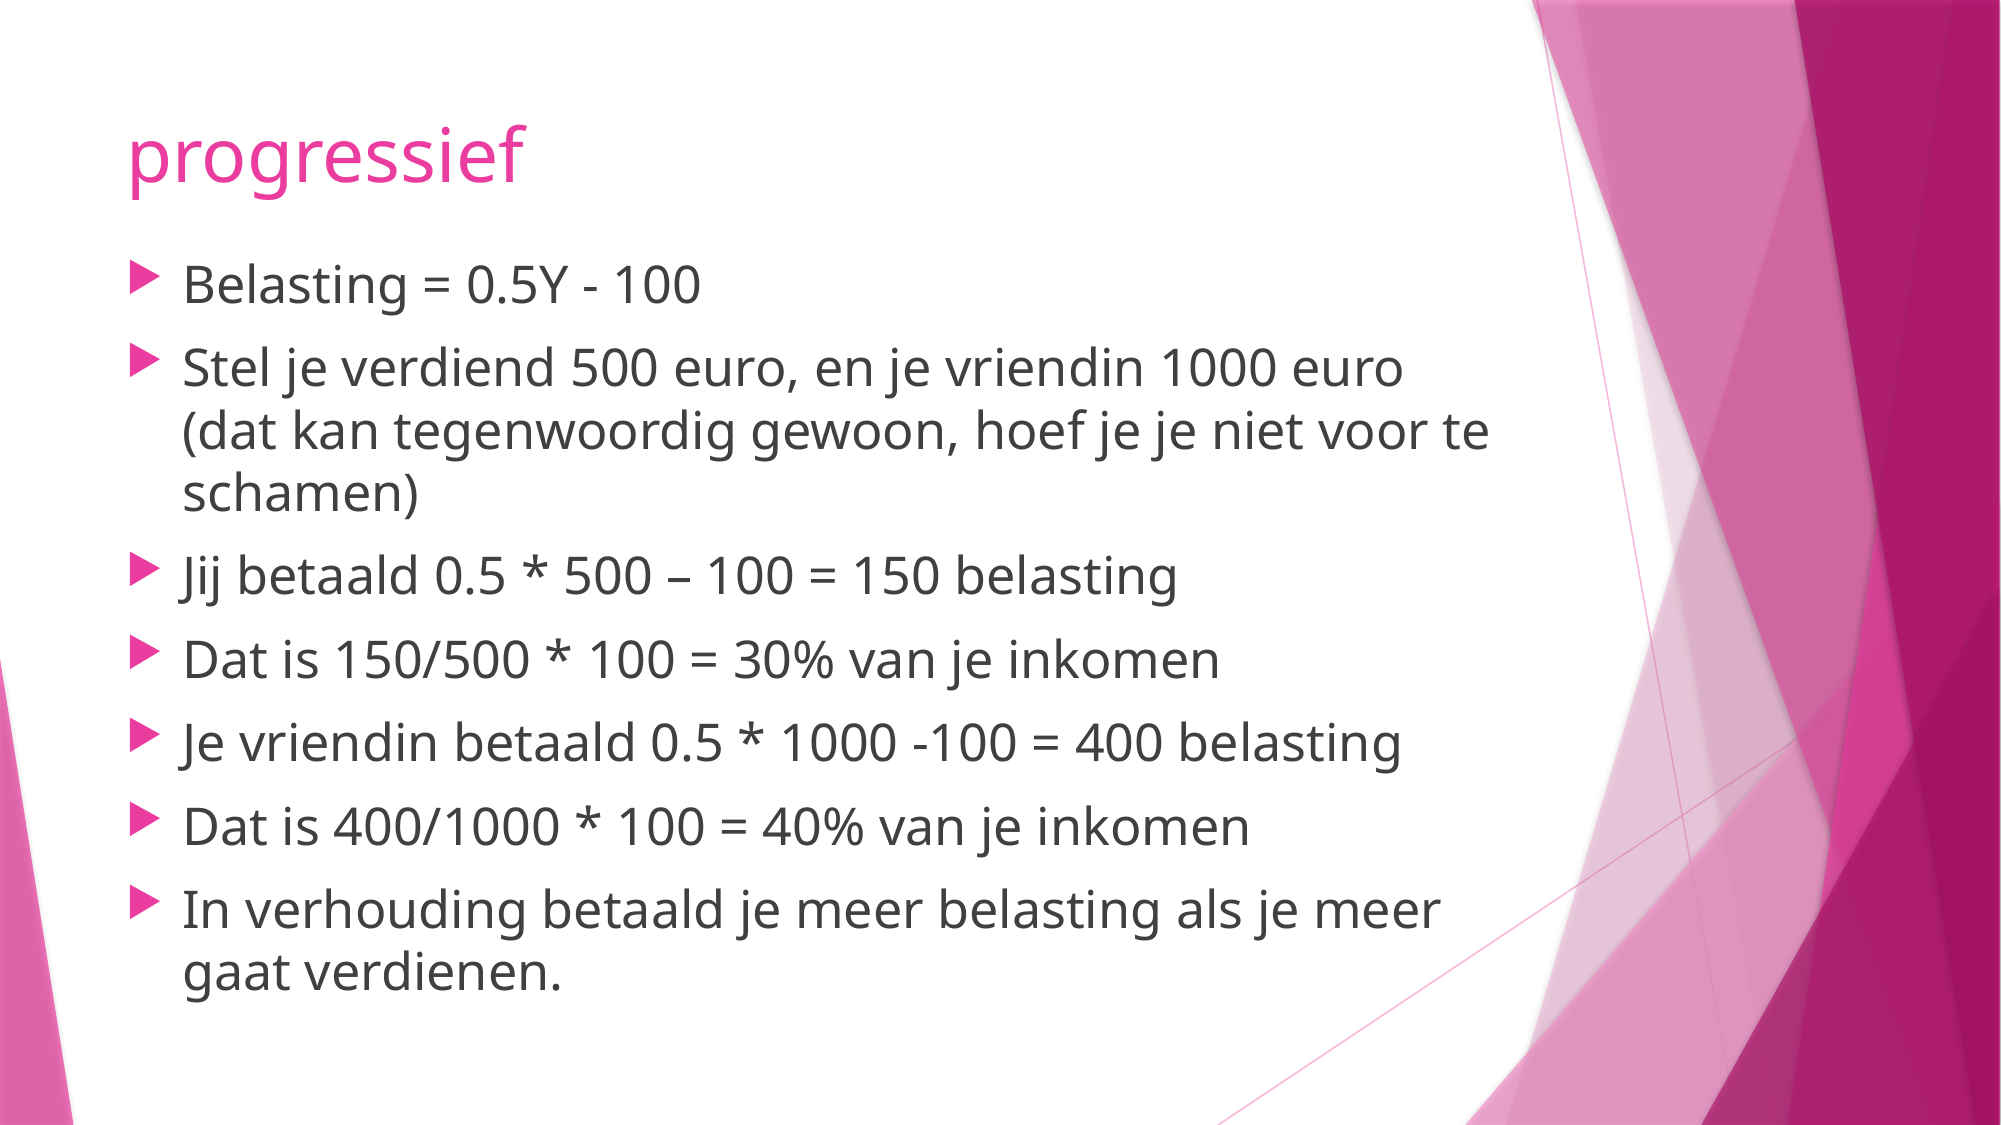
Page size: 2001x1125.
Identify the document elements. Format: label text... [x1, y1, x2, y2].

list Belasting = 0.5Y - 100 Stel je verdiend 500 euro, en je vriendin 1000 euro (dat kan tegenwoordig gewoon, hoef je je niet voor te schamen) Jij betaald 0.5 * 500 – 100 = 150 belasting Dat is 150/500 * 100 = 30% van je inkomen Je vriendin betaald 0.5 * 1000 -100 = 400 belasting Dat is 400/1000 * 100 = 40% van je inkomen In verhouding betaald je meer belasting als je meer gaat verdienen. [111, 243, 1522, 992]
title progressief [111, 99, 1522, 243]
